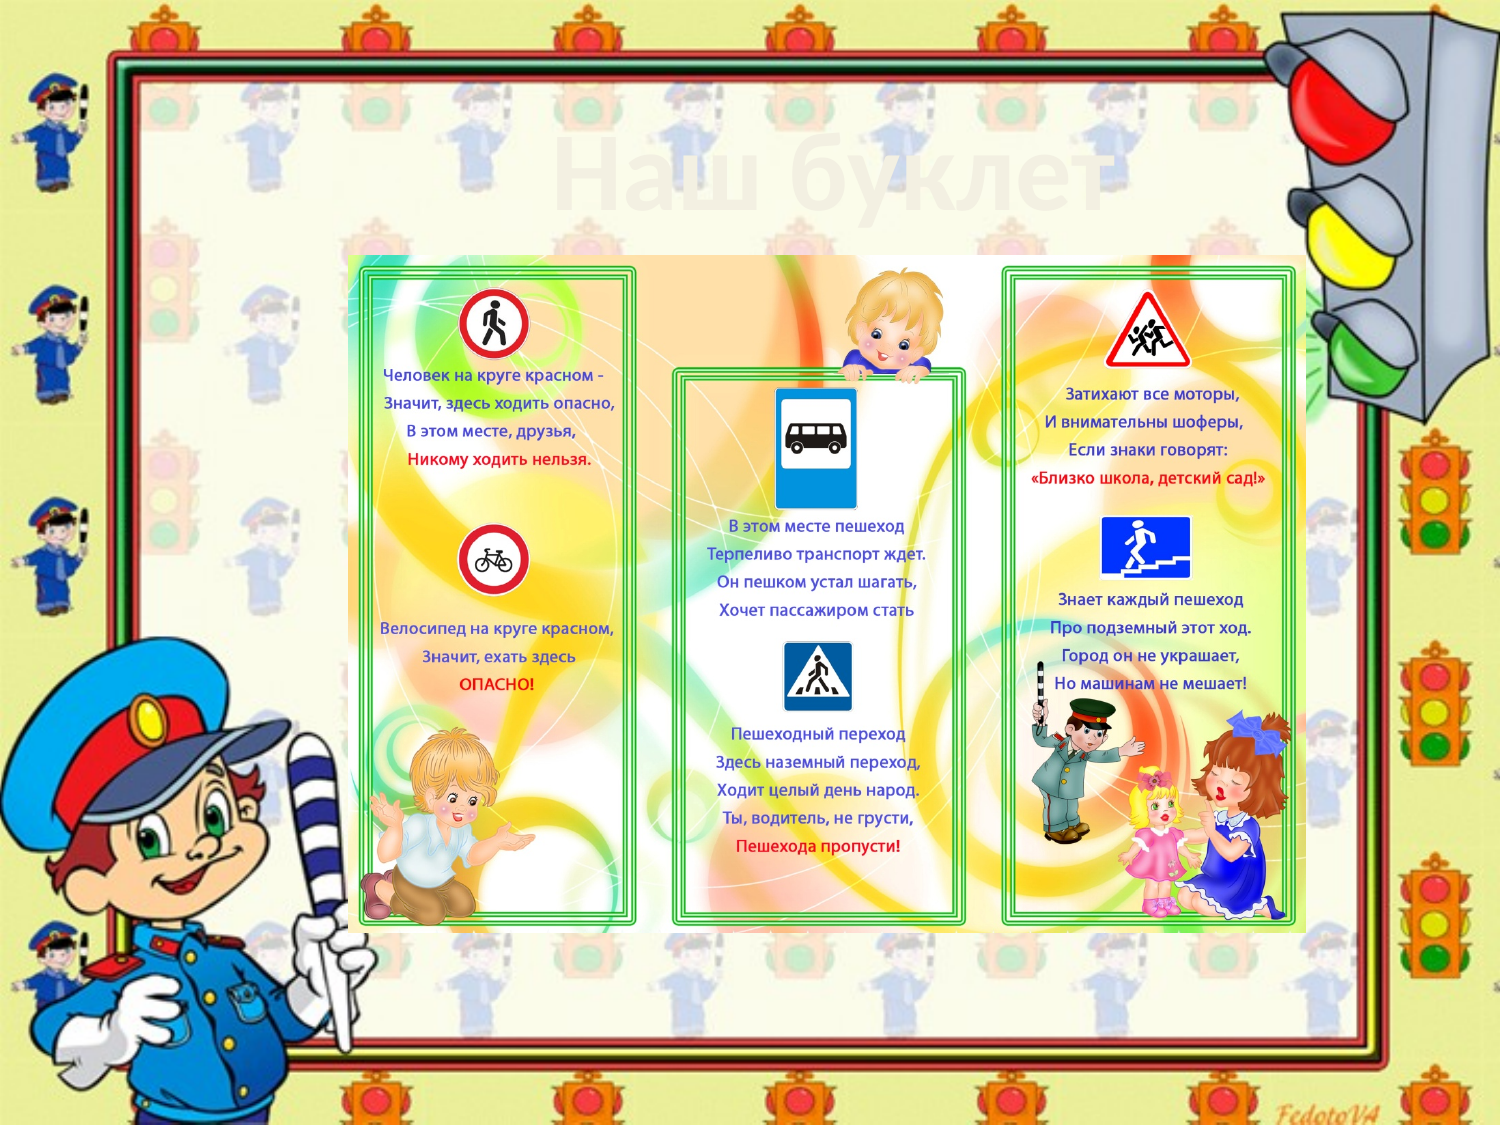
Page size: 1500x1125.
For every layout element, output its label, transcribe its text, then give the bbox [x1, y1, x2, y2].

text_box Наш буклет [536, 89, 1132, 240]
picture [0, 0, 1500, 1125]
